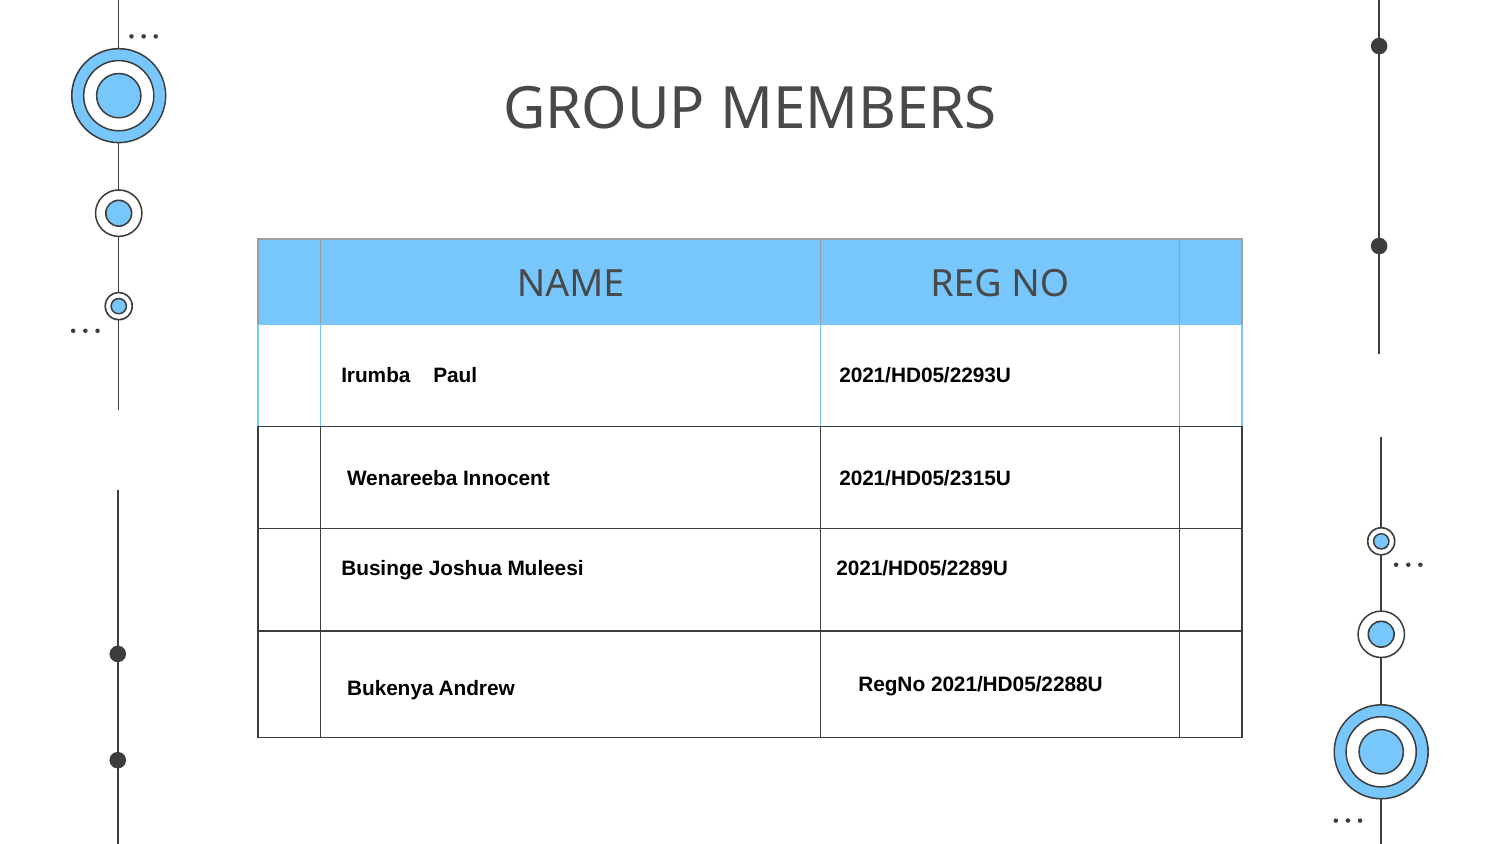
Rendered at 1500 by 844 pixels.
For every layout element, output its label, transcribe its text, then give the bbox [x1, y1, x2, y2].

table_cell Irumba Paul [321, 325, 820, 426]
table_cell RegNo 2021/HD05/2288U [821, 632, 1179, 737]
table_cell [259, 632, 320, 737]
table_cell [259, 427, 320, 528]
table_header [1180, 240, 1241, 324]
table_cell [259, 325, 320, 426]
table_cell Wenareeba Innocent [321, 427, 820, 528]
table_cell 2021/HD05/2293U [821, 325, 1179, 426]
table_cell [1180, 529, 1241, 630]
table_header REG NO [821, 240, 1179, 324]
table_cell Bukenya Andrew [321, 632, 820, 737]
table_cell 2021/HD05/2289U [821, 529, 1179, 630]
table_cell 2021/HD05/2315U [821, 427, 1179, 528]
table_cell [1180, 325, 1241, 426]
title GROUP MEMBERS [299, 55, 1201, 150]
table_cell [1180, 632, 1241, 737]
table_cell Businge Joshua Muleesi [321, 529, 820, 630]
table_cell [259, 529, 320, 630]
table_cell [1180, 427, 1241, 528]
table_header [259, 240, 320, 324]
table_header NAME [321, 240, 820, 324]
